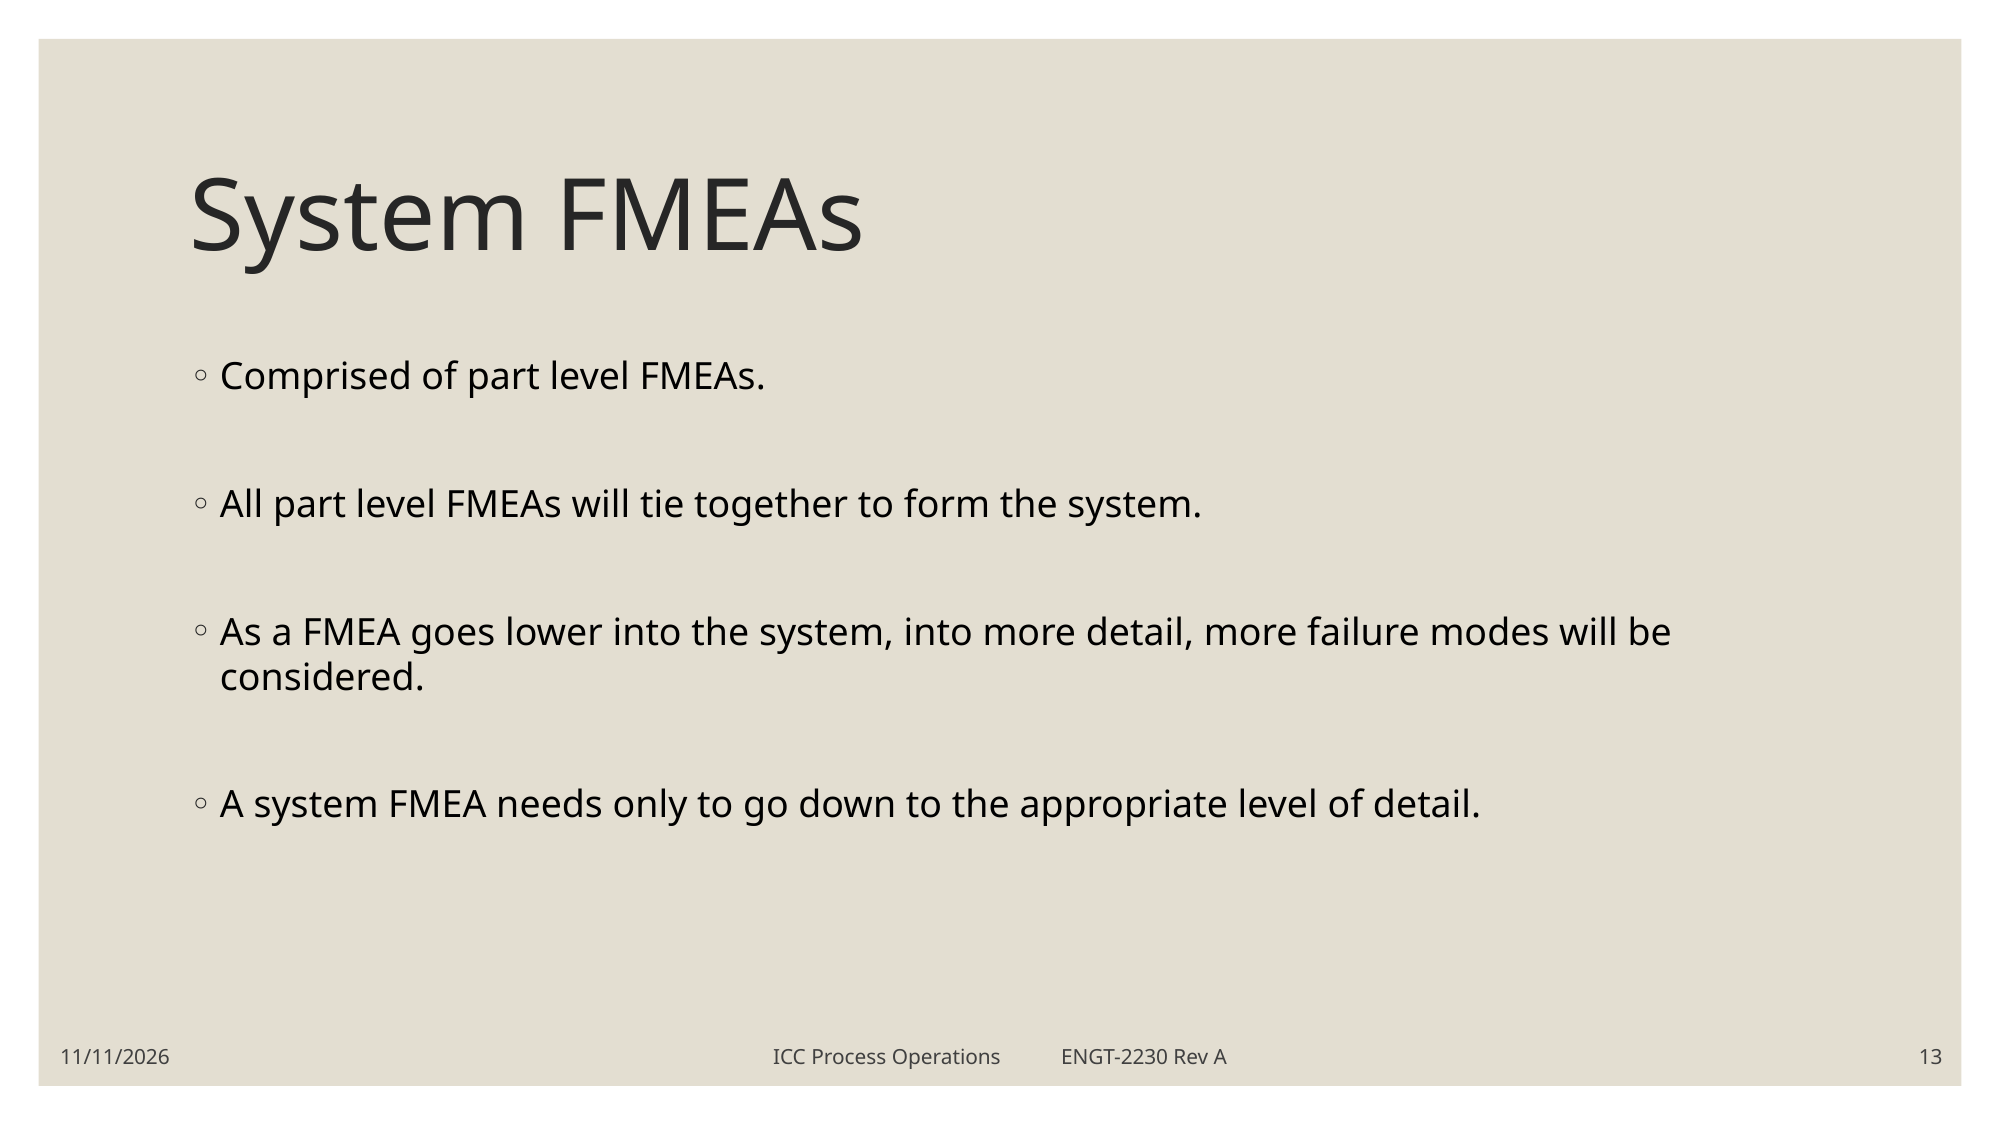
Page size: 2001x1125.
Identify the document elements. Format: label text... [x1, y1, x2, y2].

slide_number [45, 1034, 495, 1080]
list Comprised of part level FMEAs. All part level FMEAs will tie together to form the system. As a FMEA goes lower into the system, into more detail, more failure modes will be considered. A system FMEA needs only to go down to the appropriate level of detail. [174, 345, 1825, 990]
slide_number 13 [1717, 1034, 1958, 1080]
title System FMEAs [174, 105, 1825, 331]
footer ICC Process Operations ENGT-2230 Rev A [572, 1034, 1428, 1080]
